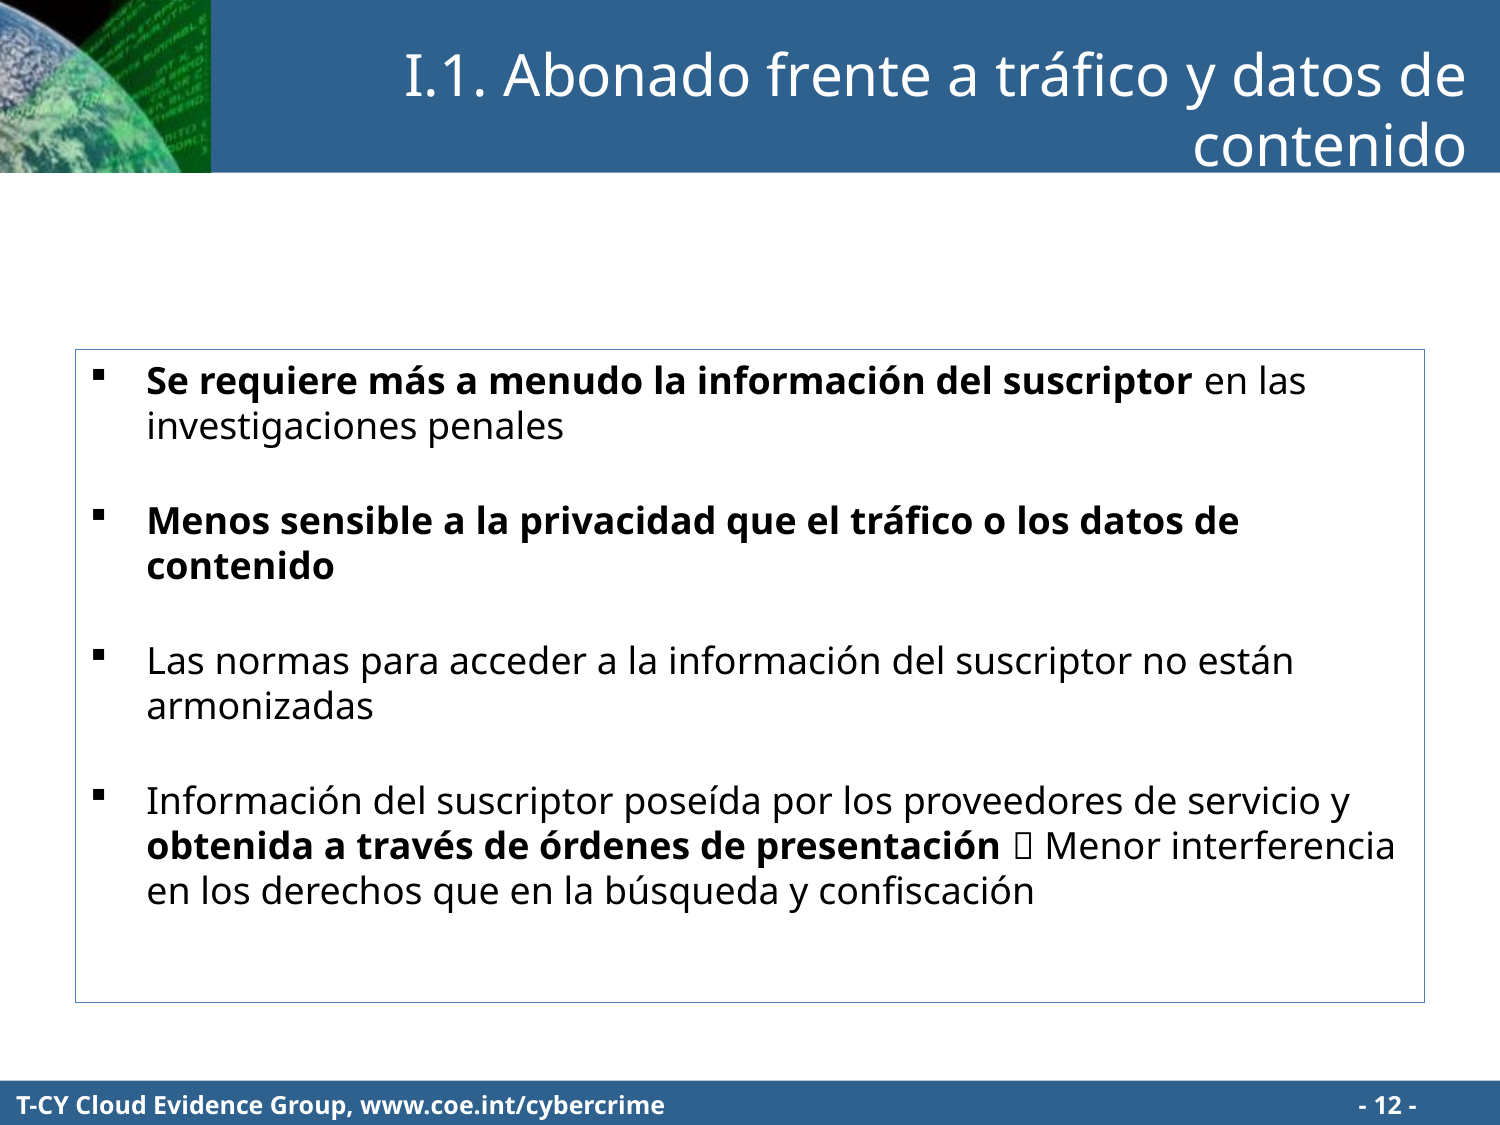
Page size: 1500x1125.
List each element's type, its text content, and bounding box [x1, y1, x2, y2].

text_box [0, 1079, 1500, 1125]
text_box I.1. Abonado frente a tráfico y datos de contenido [230, 30, 1483, 186]
picture [0, 0, 212, 173]
list Se requiere más a menudo la información del suscriptor en las investigaciones penales Menos sensible a la privacidad que el tráfico o los datos de contenido Las normas para acceder a la información del suscriptor no están armonizadas Información del suscriptor poseída por los proveedores de servicio y obtenida a través de órdenes de presentación  Menor interferencia en los derechos que en la búsqueda y confiscación [75, 349, 1425, 1003]
text_box [214, 0, 1500, 175]
text_box T-CY Cloud Evidence Group, www.coe.int/cybercrime - 12 - [1, 1082, 1500, 1125]
